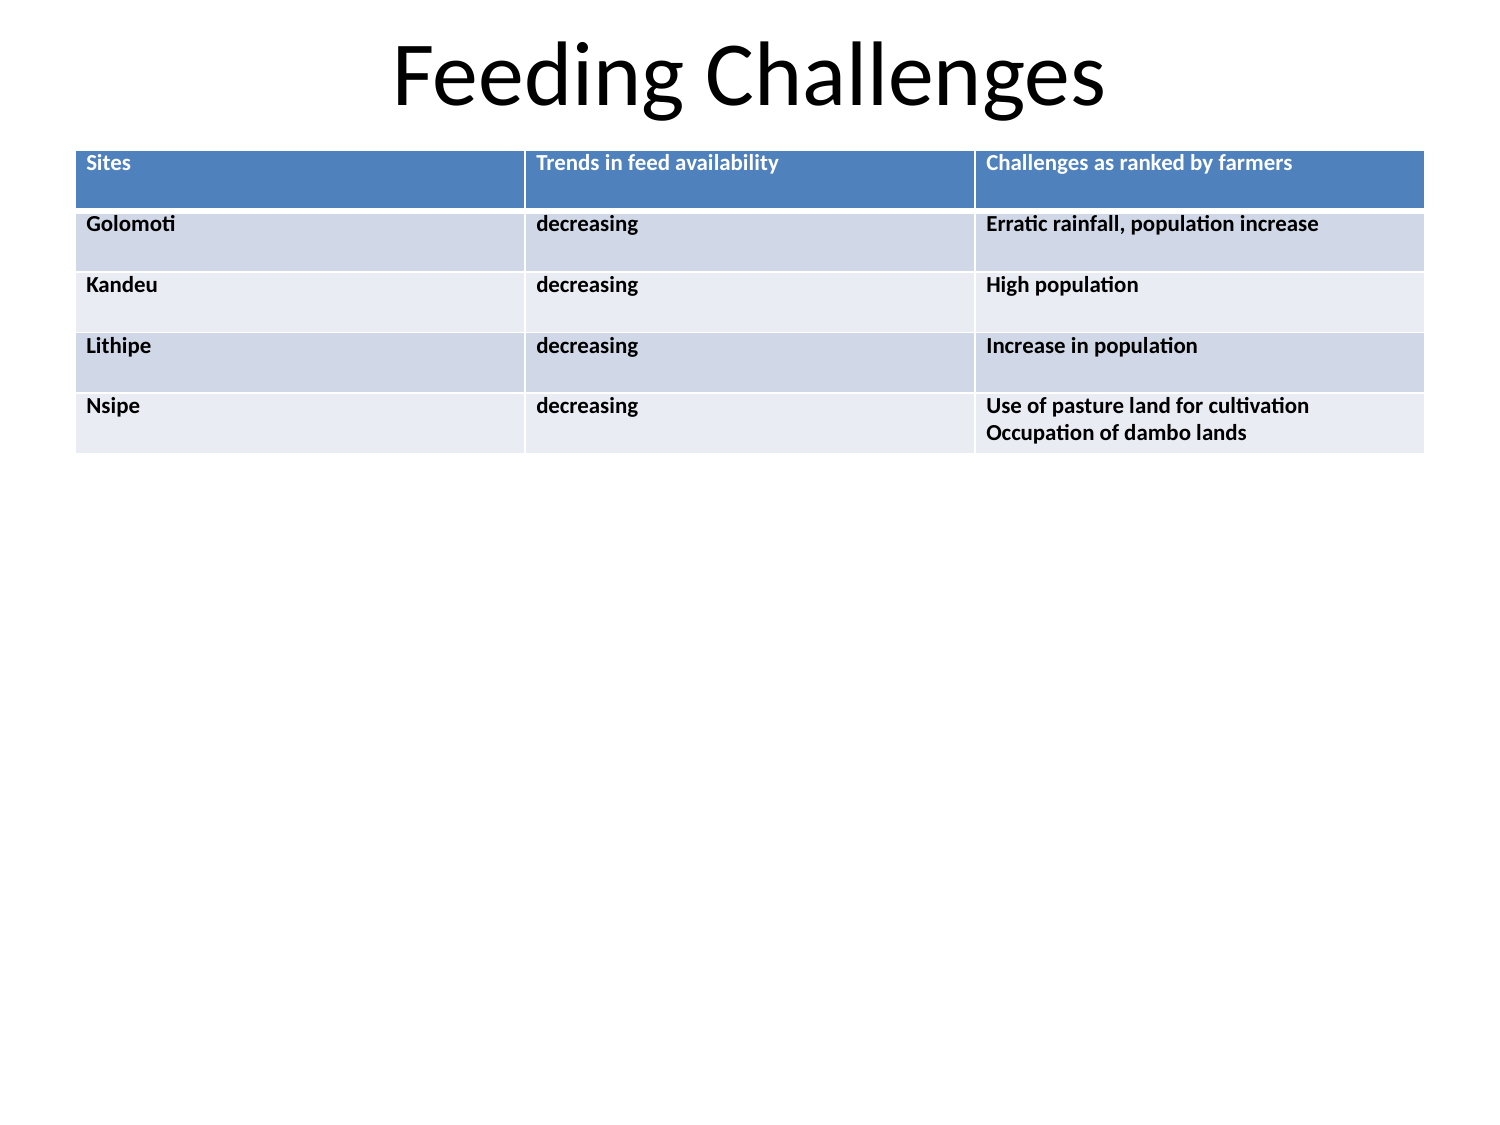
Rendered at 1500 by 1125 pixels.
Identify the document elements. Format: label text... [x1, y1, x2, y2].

table_cell Golomoti [76, 214, 524, 271]
table_cell Kandeu [76, 273, 524, 332]
title Feeding Challenges [75, 0, 1425, 138]
table_header Trends in feed availability [526, 151, 974, 208]
table_header Challenges as ranked by farmers [976, 151, 1424, 208]
table_header Sites [76, 151, 524, 208]
table_cell decreasing [526, 273, 974, 332]
table_cell Lithipe [76, 333, 524, 392]
table_cell decreasing [526, 333, 974, 392]
table_cell High population [976, 273, 1424, 332]
table_cell Use of pasture land for cultivation Occupation of dambo lands [976, 394, 1424, 453]
table_cell Nsipe [76, 394, 524, 453]
table_cell decreasing [526, 394, 974, 453]
table_cell decreasing [526, 214, 974, 271]
table_cell Increase in population [976, 333, 1424, 392]
table_cell Erratic rainfall, population increase [976, 214, 1424, 271]
